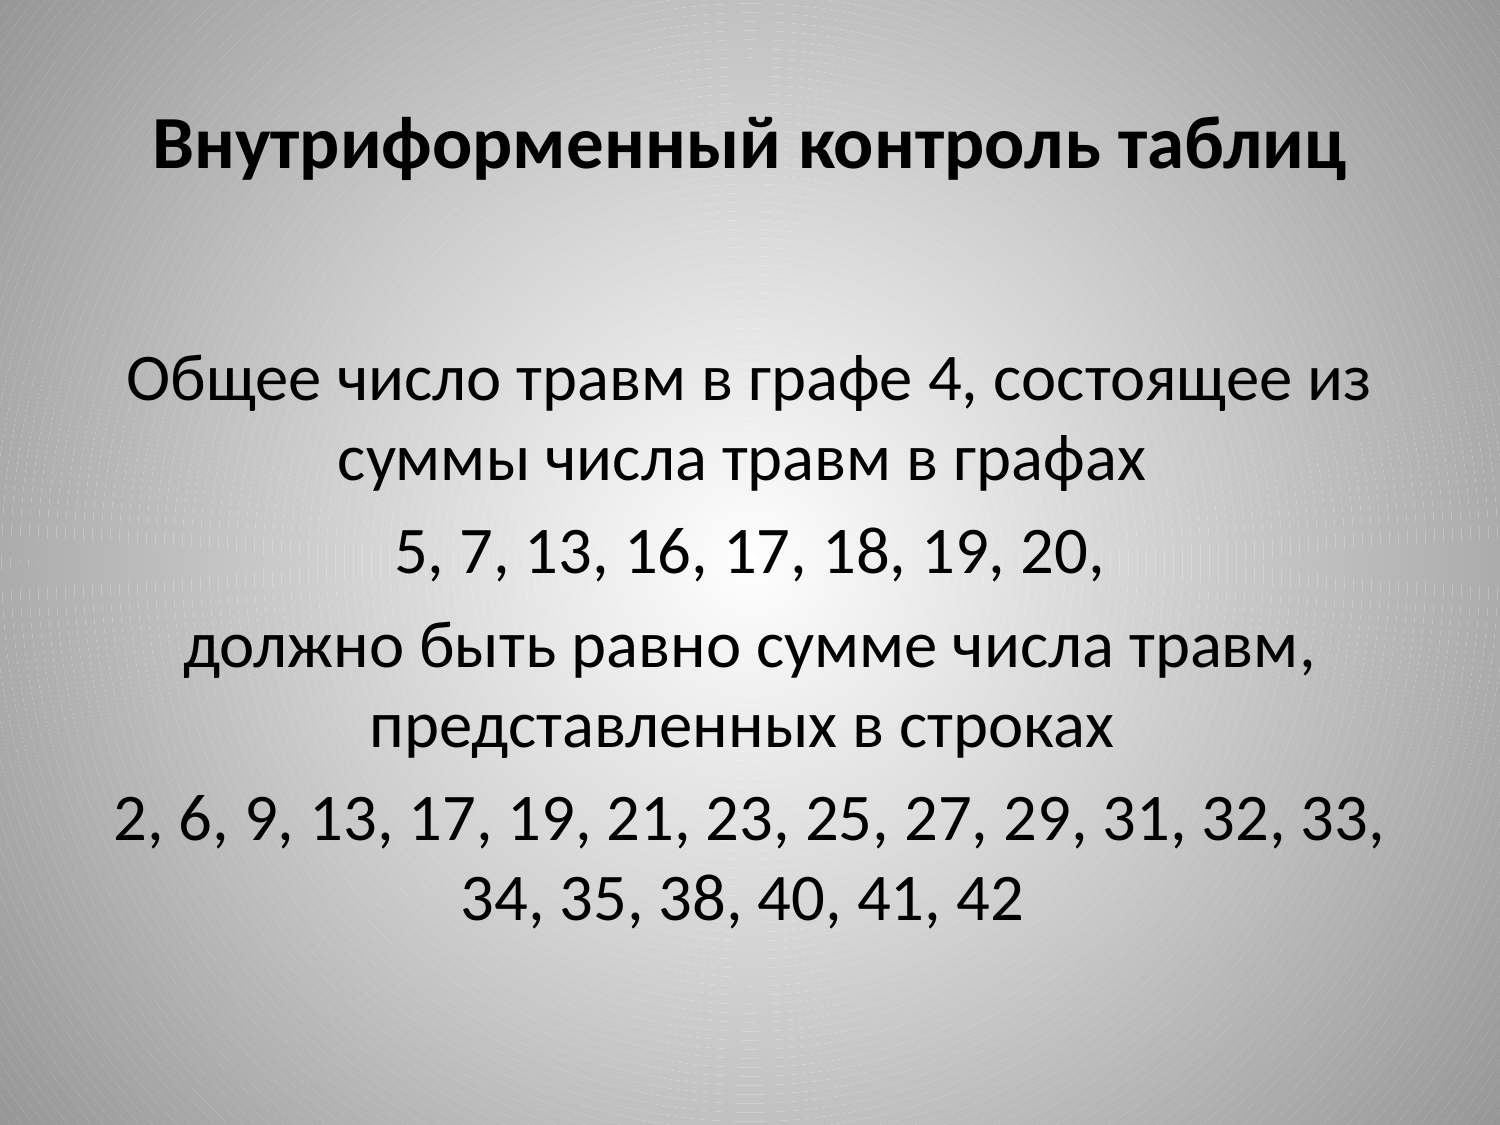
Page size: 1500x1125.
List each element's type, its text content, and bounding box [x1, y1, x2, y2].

list Общее число травм в графе 4, состоящее из суммы числа травм в графах 5, 7, 13, 16, 17, 18, 19, 20, должно быть равно сумме числа травм, представленных в строках 2, 6, 9, 13, 17, 19, 21, 23, 25, 27, 29, 31, 32, 33, 34, 35, 38, 40, 41, 42 [75, 326, 1425, 1005]
title Внутриформенный контроль таблиц [75, 45, 1425, 233]
